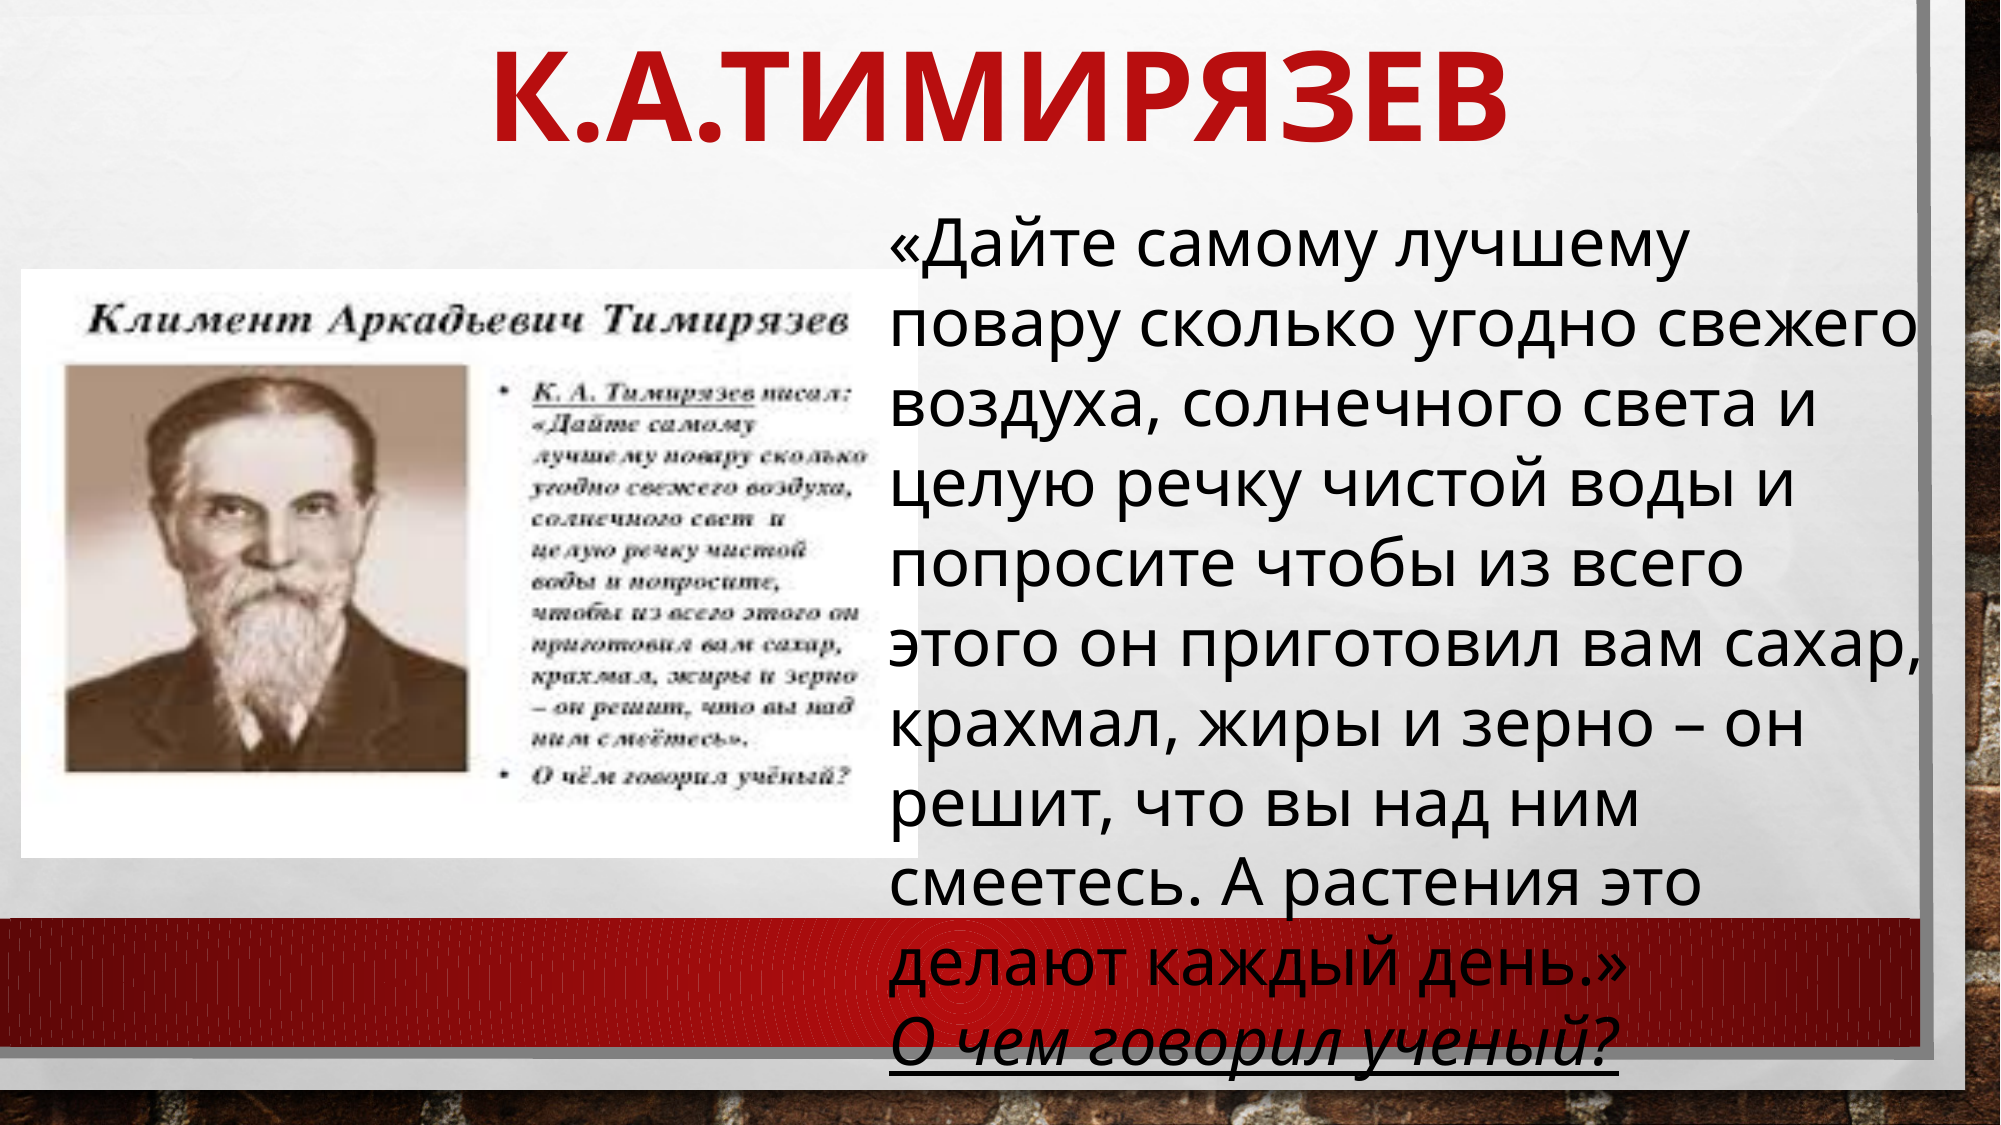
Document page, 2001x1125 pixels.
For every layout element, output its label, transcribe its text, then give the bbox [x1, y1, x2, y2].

picture [0, 0, 2000, 1125]
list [21, 269, 918, 858]
text_box «Дайте самому лучшему повару сколько угодно свежего воздуха, солнечного света и целую речку чистой воды и попросите чтобы из всего этого он приготовил вам сахар, крахмал, жиры и зерно – он решит, что вы над ним смеетесь. А растения это делают каждый день.» О чем говорил ученый? [873, 192, 1944, 1087]
title К.А.Тимирязев [137, 59, 1863, 143]
